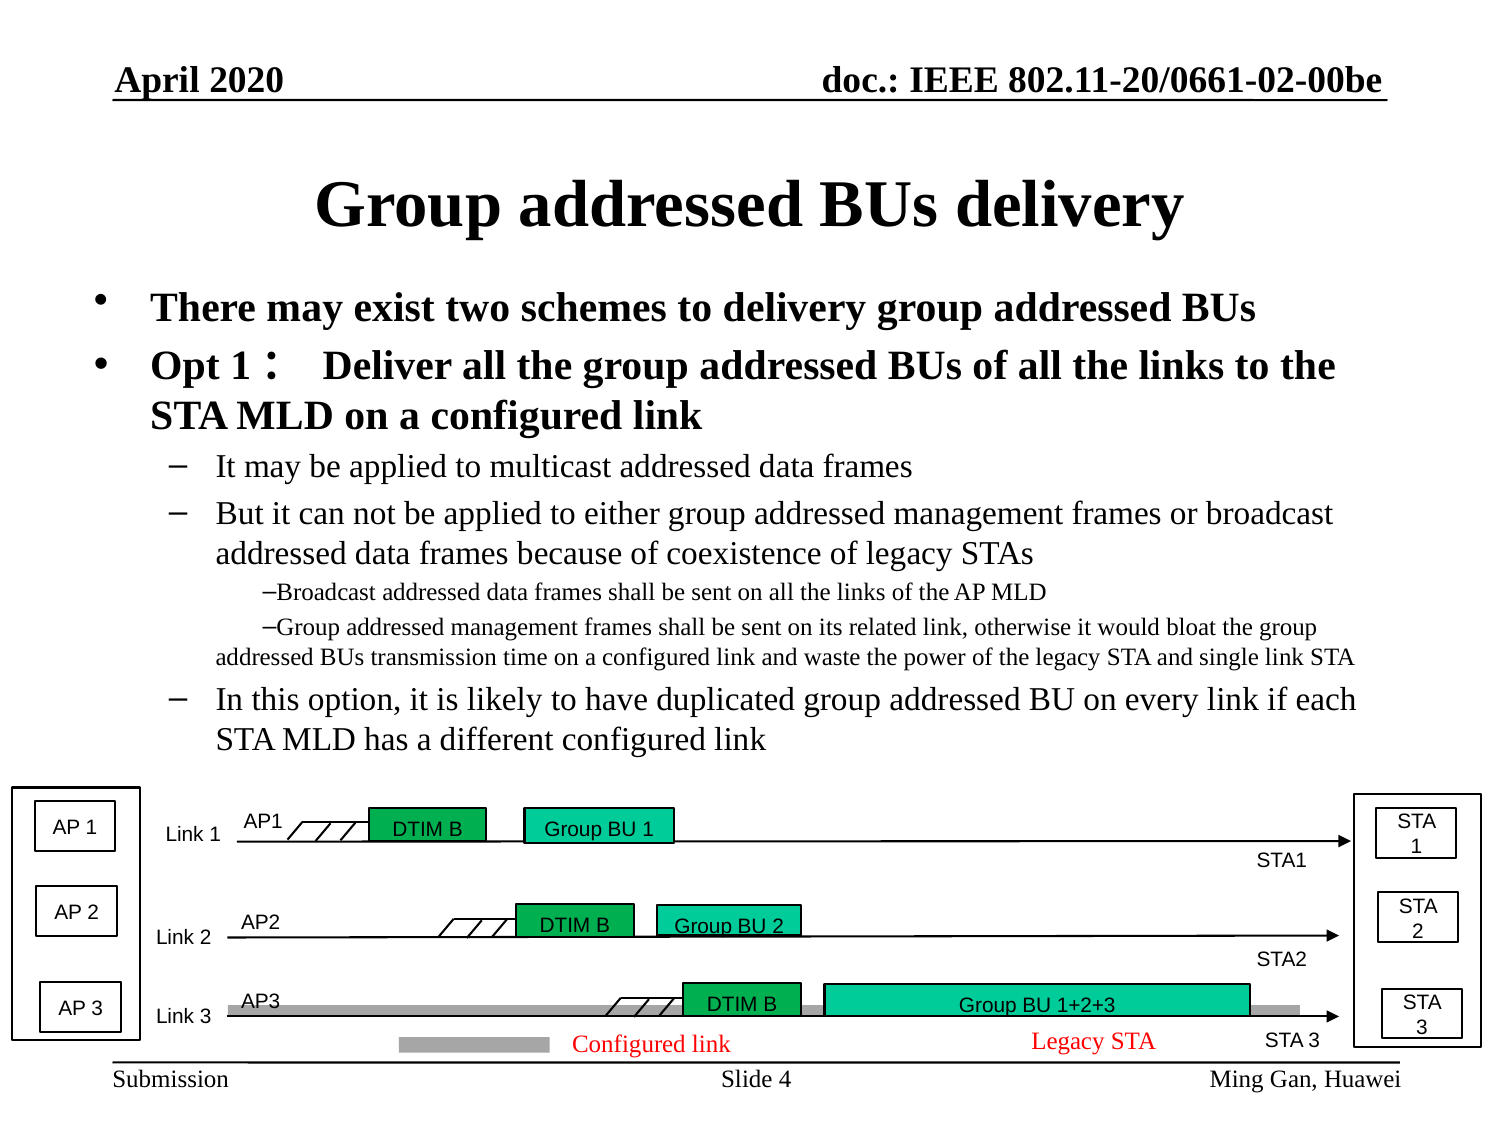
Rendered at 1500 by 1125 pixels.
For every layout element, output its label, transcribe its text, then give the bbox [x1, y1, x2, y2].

list There may exist two schemes to delivery group addressed BUs Opt 1： Deliver all the group addressed BUs of all the links to the STA MLD on a configured link It may be applied to multicast addressed data frames But it can not be applied to either group addressed management frames or broadcast addressed data frames because of coexistence of legacy STAs Broadcast addressed data frames shall be sent on all the links of the AP MLD Group addressed management frames shall be sent on its related link, otherwise it would bloat the group addressed BUs transmission time on a configured link and waste the power of the legacy STA and single link STA In this option, it is likely to have duplicated group addressed BU on every link if each STA MLD has a different configured link [78, 271, 1402, 785]
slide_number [114, 54, 286, 101]
footer Ming Gan, Huawei [1206, 1071, 1402, 1093]
title Group addressed BUs delivery [112, 112, 1388, 271]
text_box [12, 787, 1482, 1063]
slide_number Slide 4 [712, 1071, 800, 1093]
